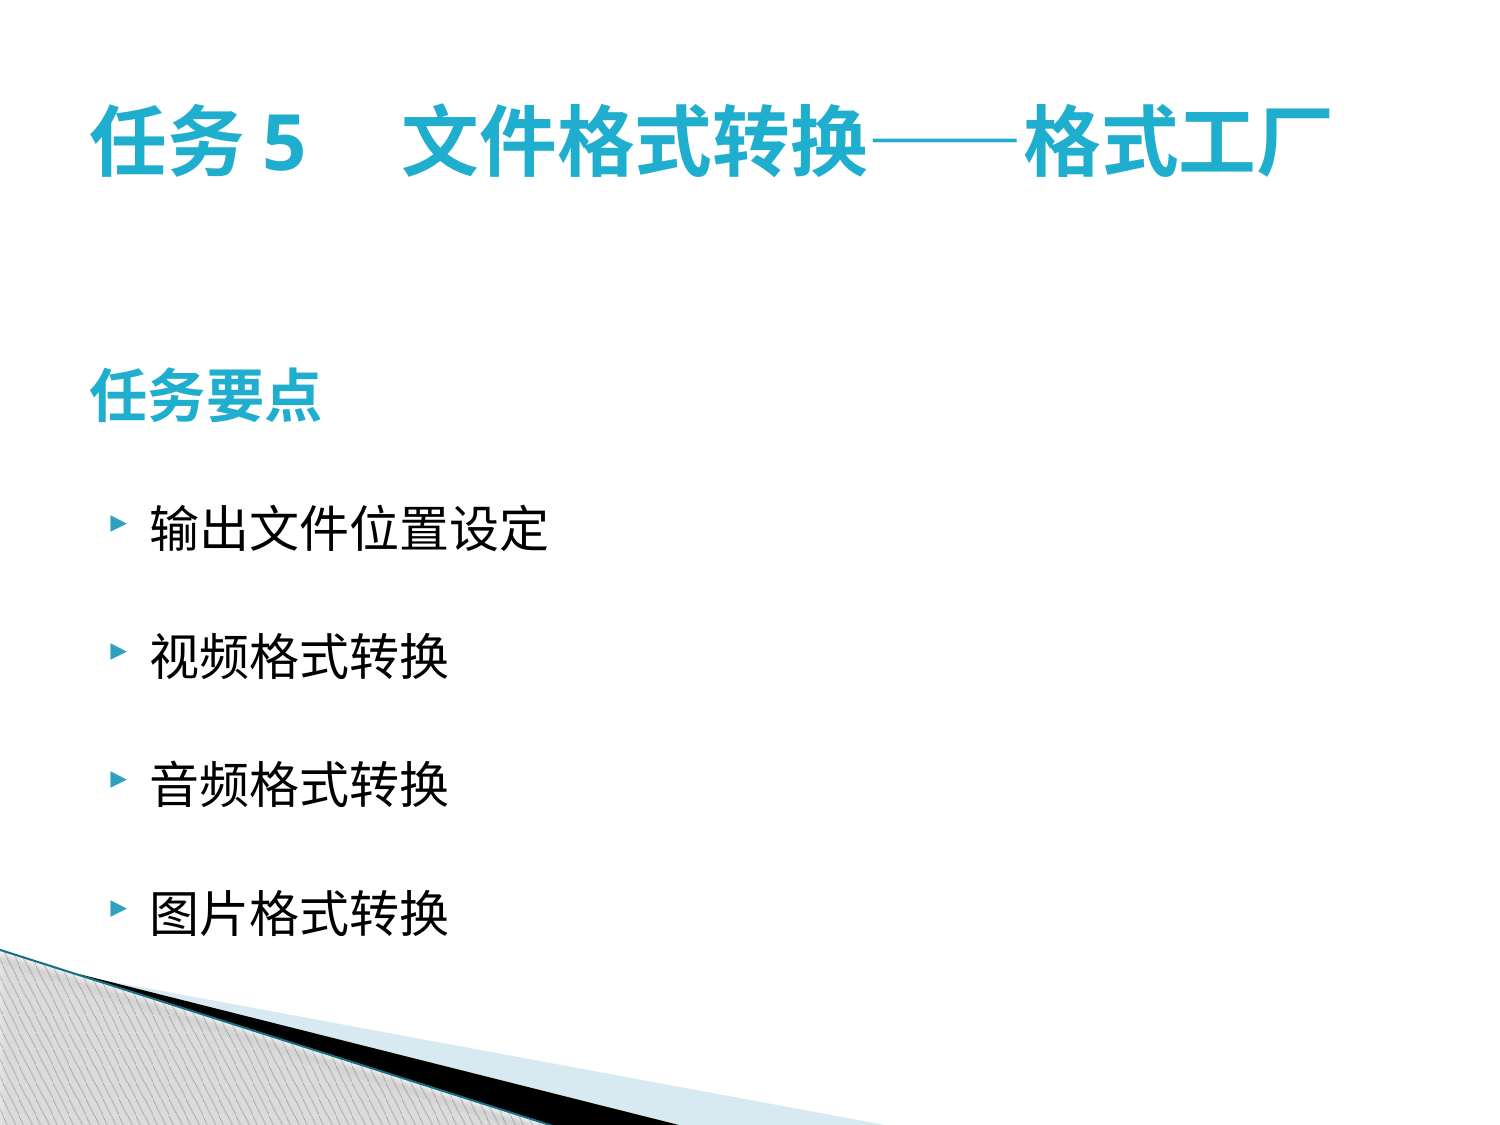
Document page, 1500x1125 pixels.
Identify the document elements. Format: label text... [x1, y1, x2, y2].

title 任务5 文件格式转换——格式工厂 [75, 45, 1425, 233]
list 任务要点 输出文件位置设定 视频格式转换 音频格式转换 图片格式转换 [75, 309, 1425, 953]
